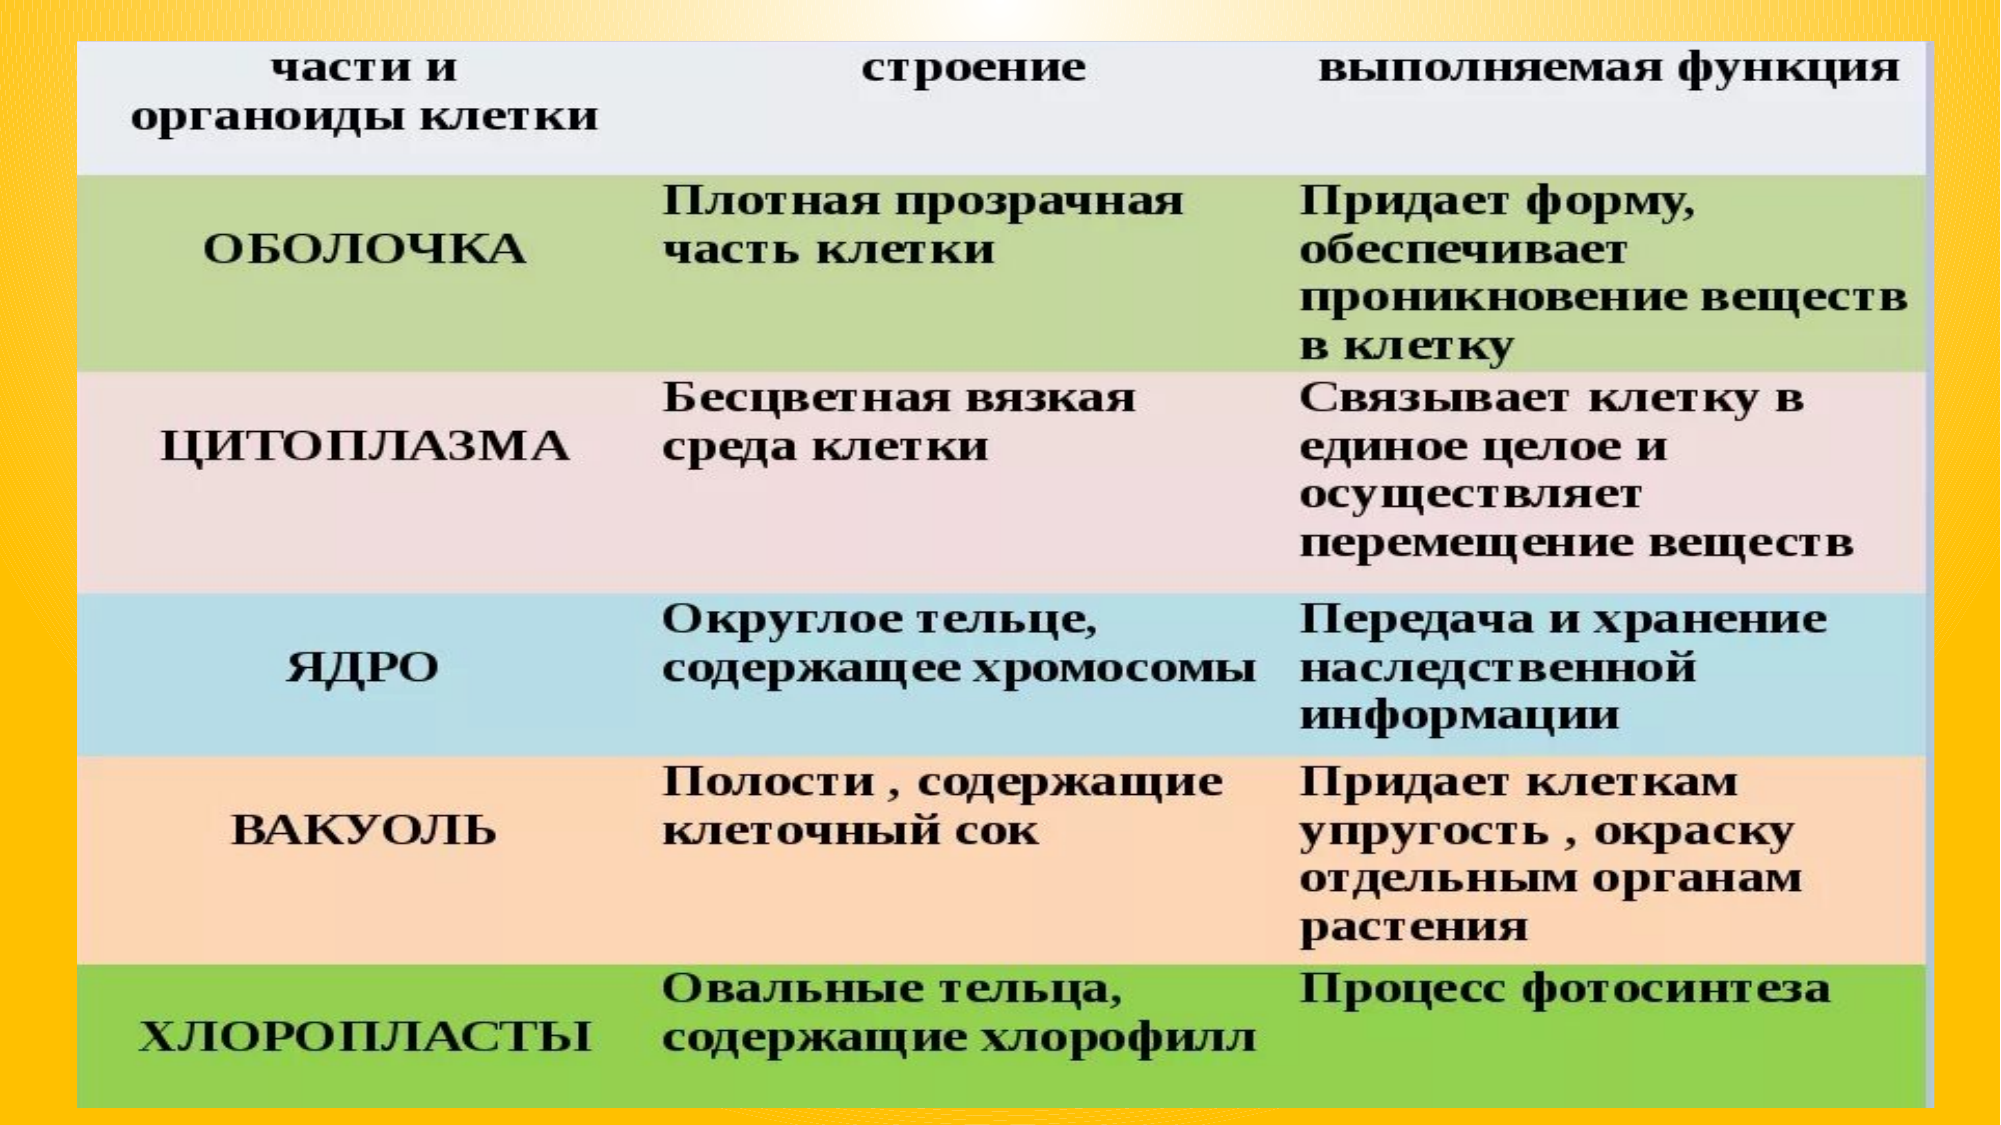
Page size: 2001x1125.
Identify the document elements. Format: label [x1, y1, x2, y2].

picture [77, 41, 1935, 1108]
